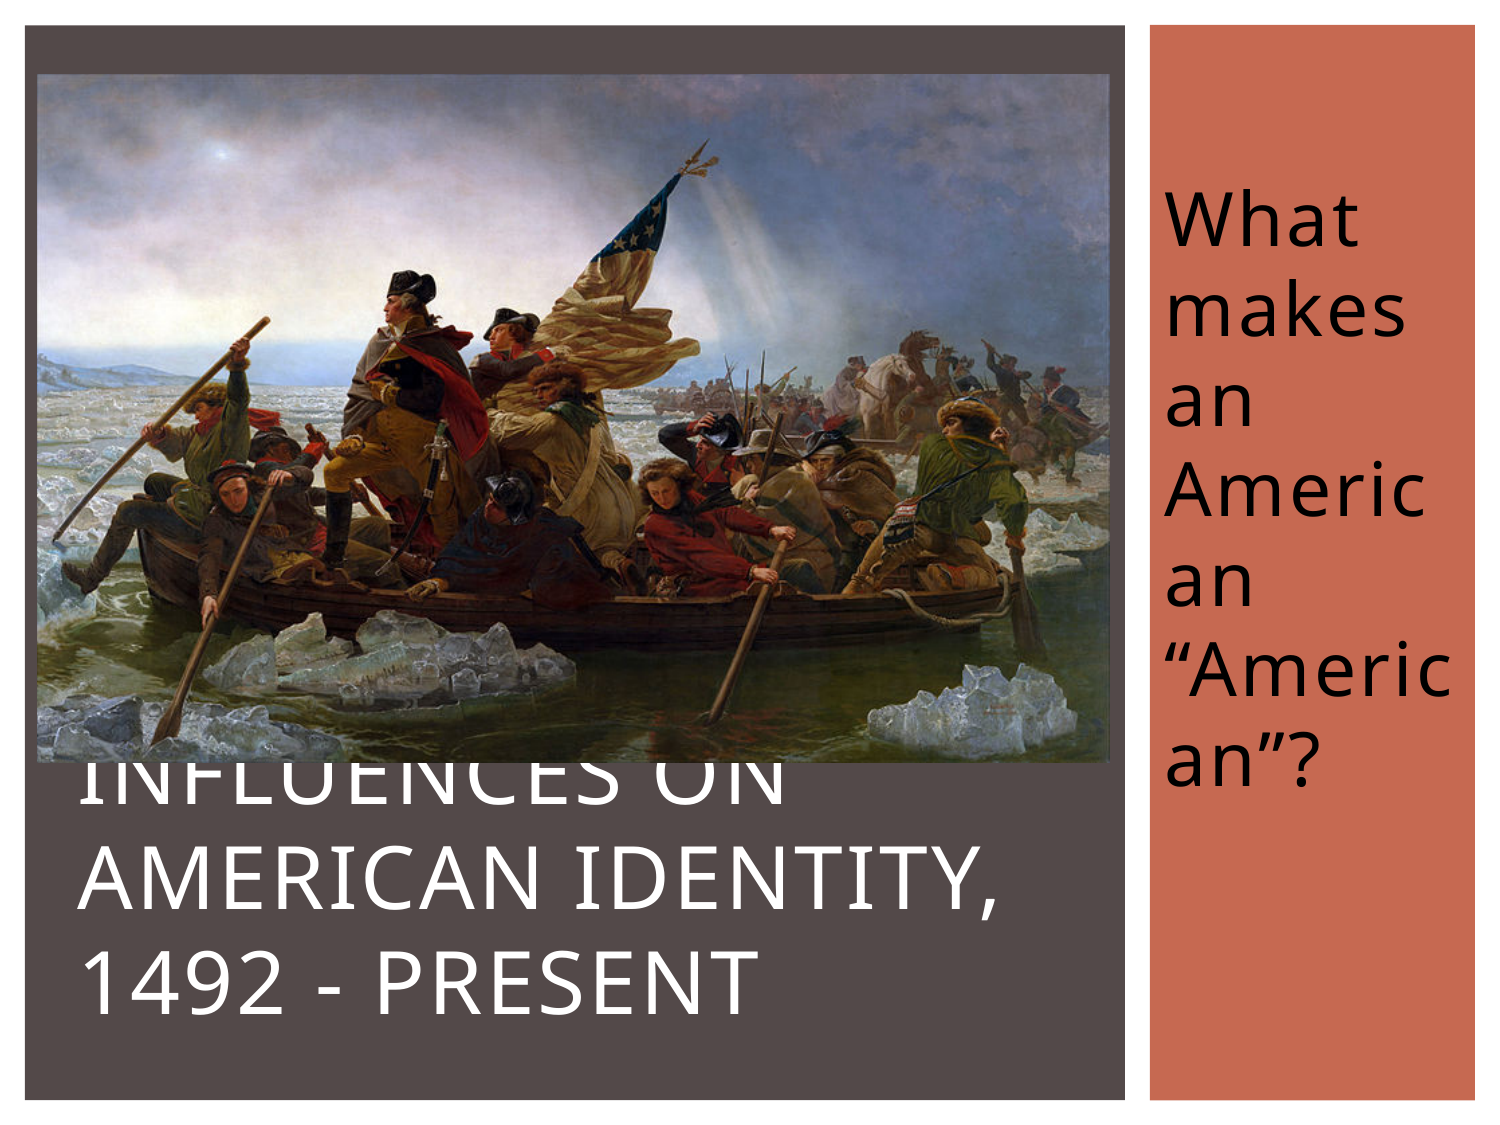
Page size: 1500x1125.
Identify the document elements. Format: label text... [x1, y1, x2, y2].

subtitle What makes an American “American”? [1149, 336, 1475, 637]
title Influences on American Identity, 1492 - Present [62, 773, 1100, 1025]
picture [37, 74, 1110, 763]
